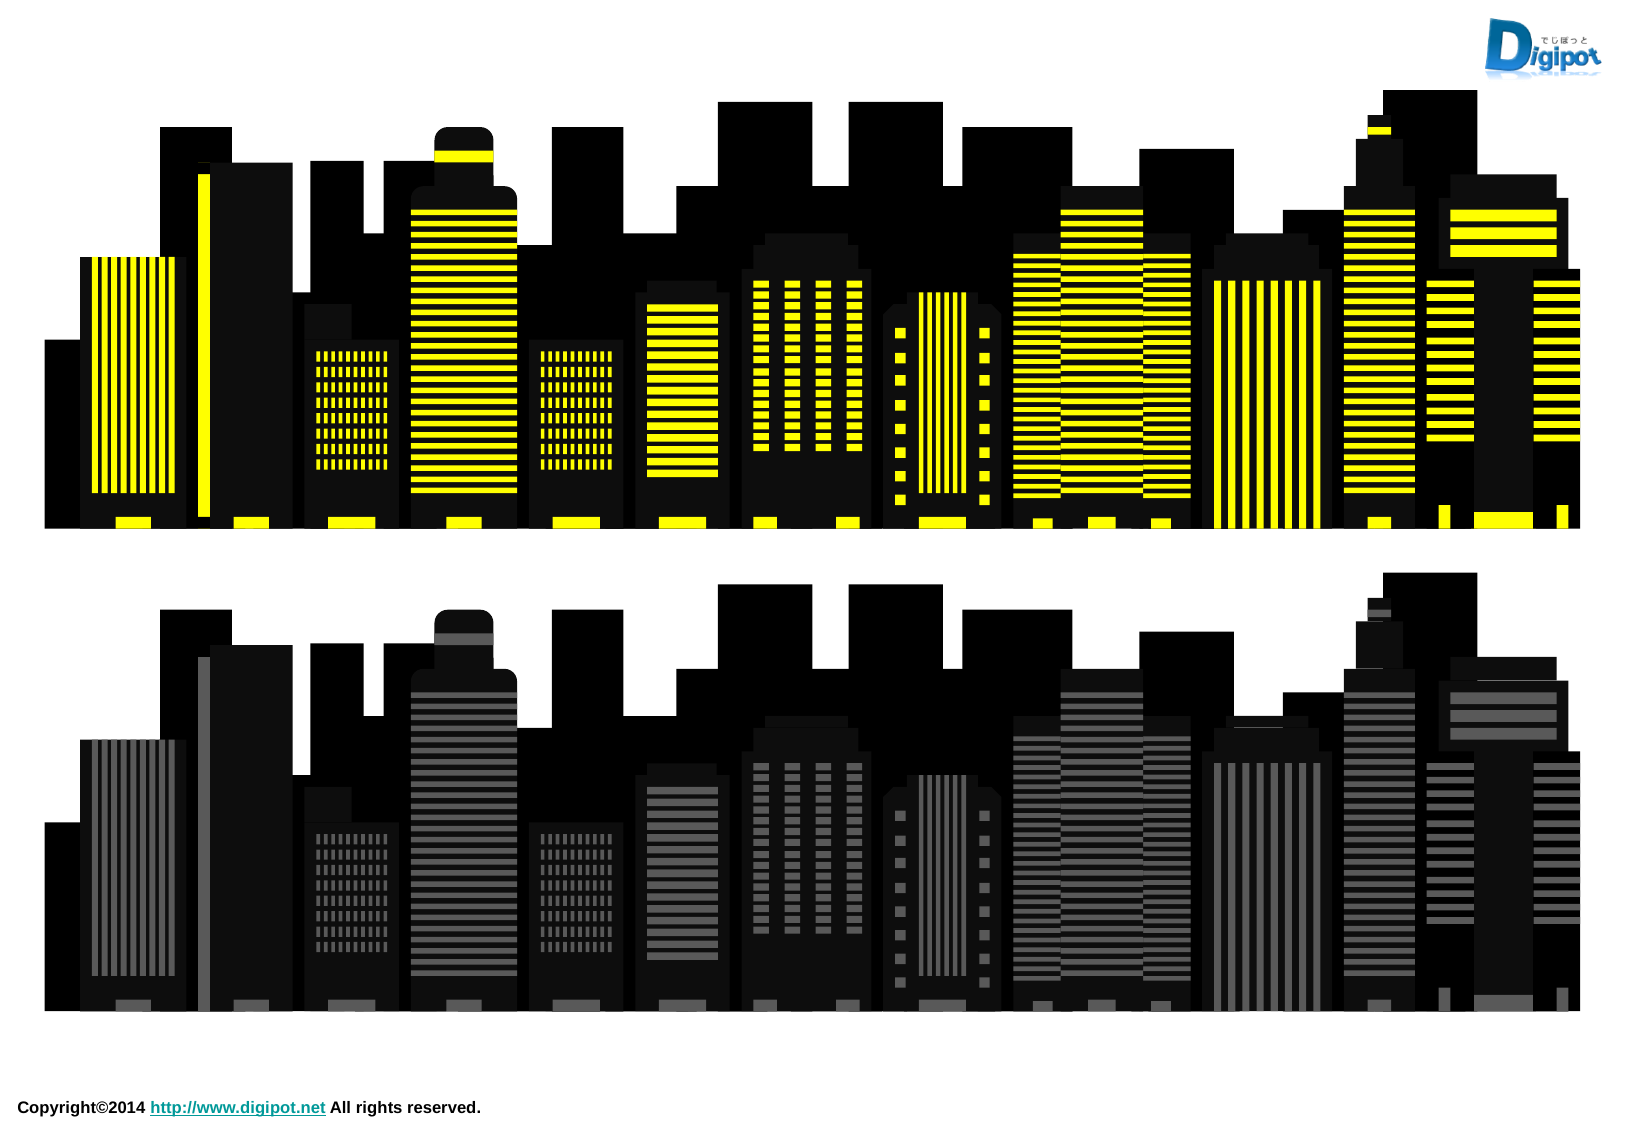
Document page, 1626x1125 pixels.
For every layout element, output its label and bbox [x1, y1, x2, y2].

text_box [44, 89, 1478, 529]
text_box [44, 572, 1478, 1012]
text_box [79, 115, 1581, 529]
text_box [79, 597, 1581, 1012]
picture [1485, 18, 1602, 82]
